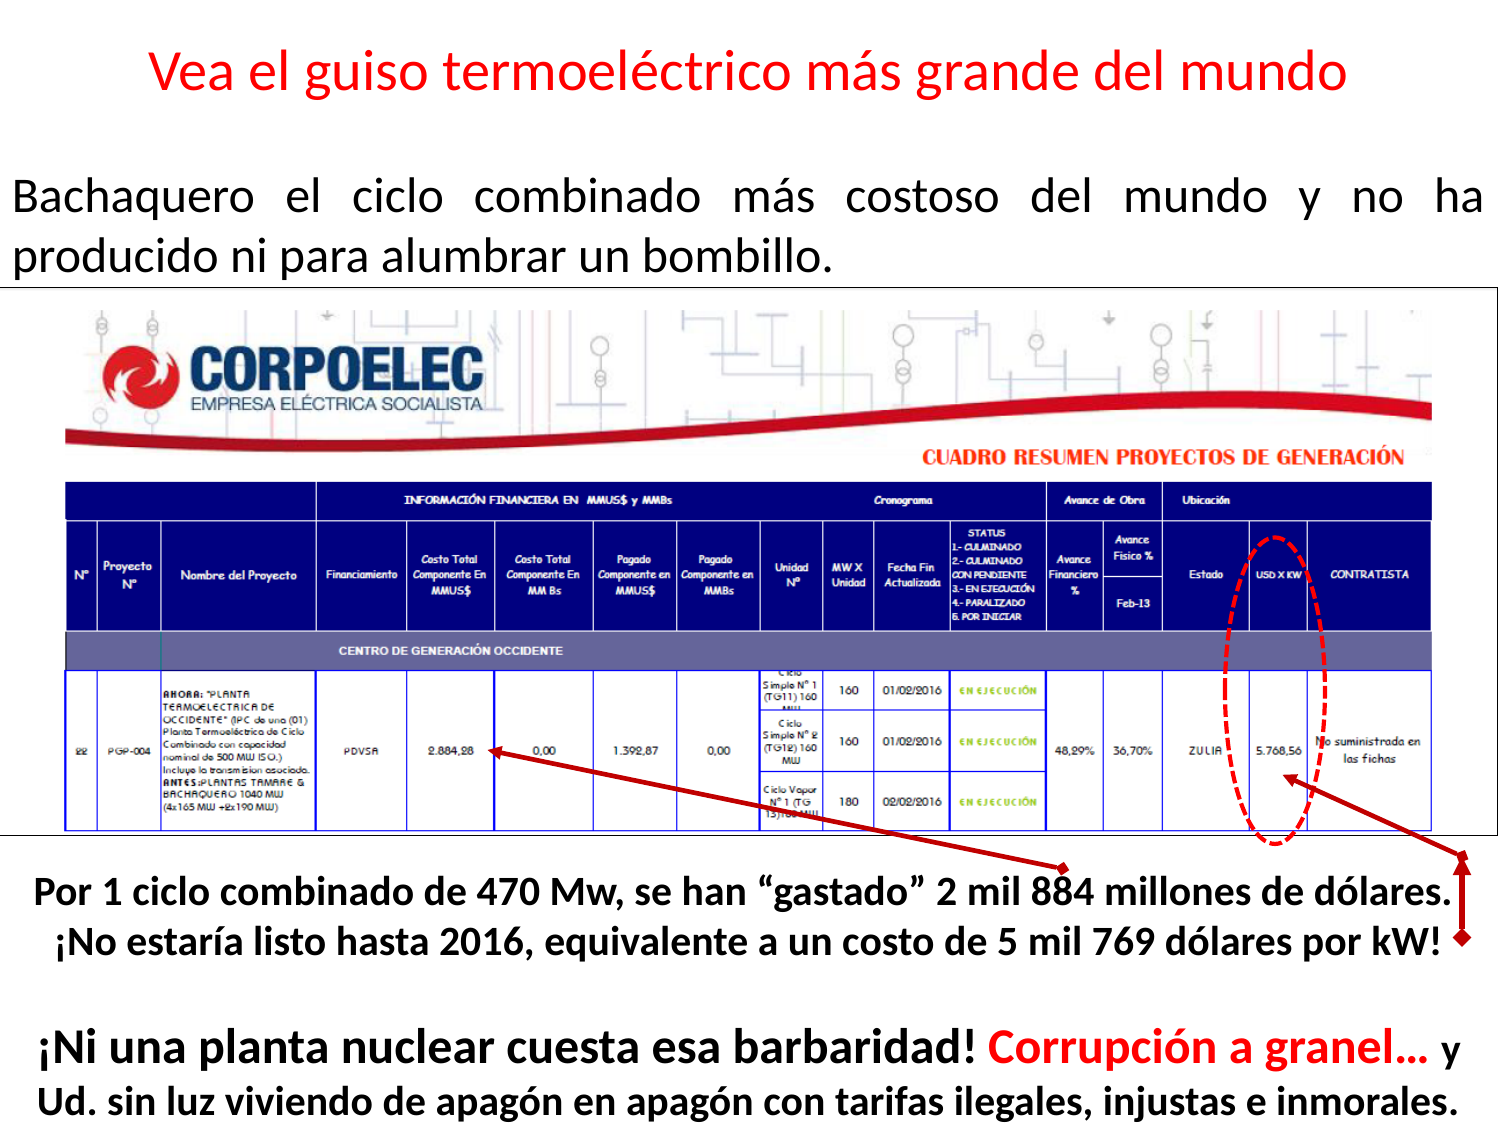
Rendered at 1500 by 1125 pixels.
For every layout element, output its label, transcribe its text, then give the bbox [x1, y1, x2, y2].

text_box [1282, 774, 1463, 857]
text_box Por 1 ciclo combinado de 470 Mw, se han “gastado” 2 mil 884 millones de dólares. ¡No estaría listo hasta 2016, equivalente a un costo de 5 mil 769 dólares por kW! ¡Ni una planta nuclear cuesta esa barbaridad! Corrupción a granel… y Ud. sin luz viviendo de apagón en apagón con tarifas ilegales, injustas e inmorales. [0, 856, 1498, 1125]
picture [0, 287, 1498, 836]
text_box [487, 749, 1063, 869]
text_box Vea el guiso termoeléctrico más grande del mundo Bachaquero el ciclo combinado más costoso del mundo y no ha producido ni para alumbrar un bombillo. [0, 24, 1500, 289]
